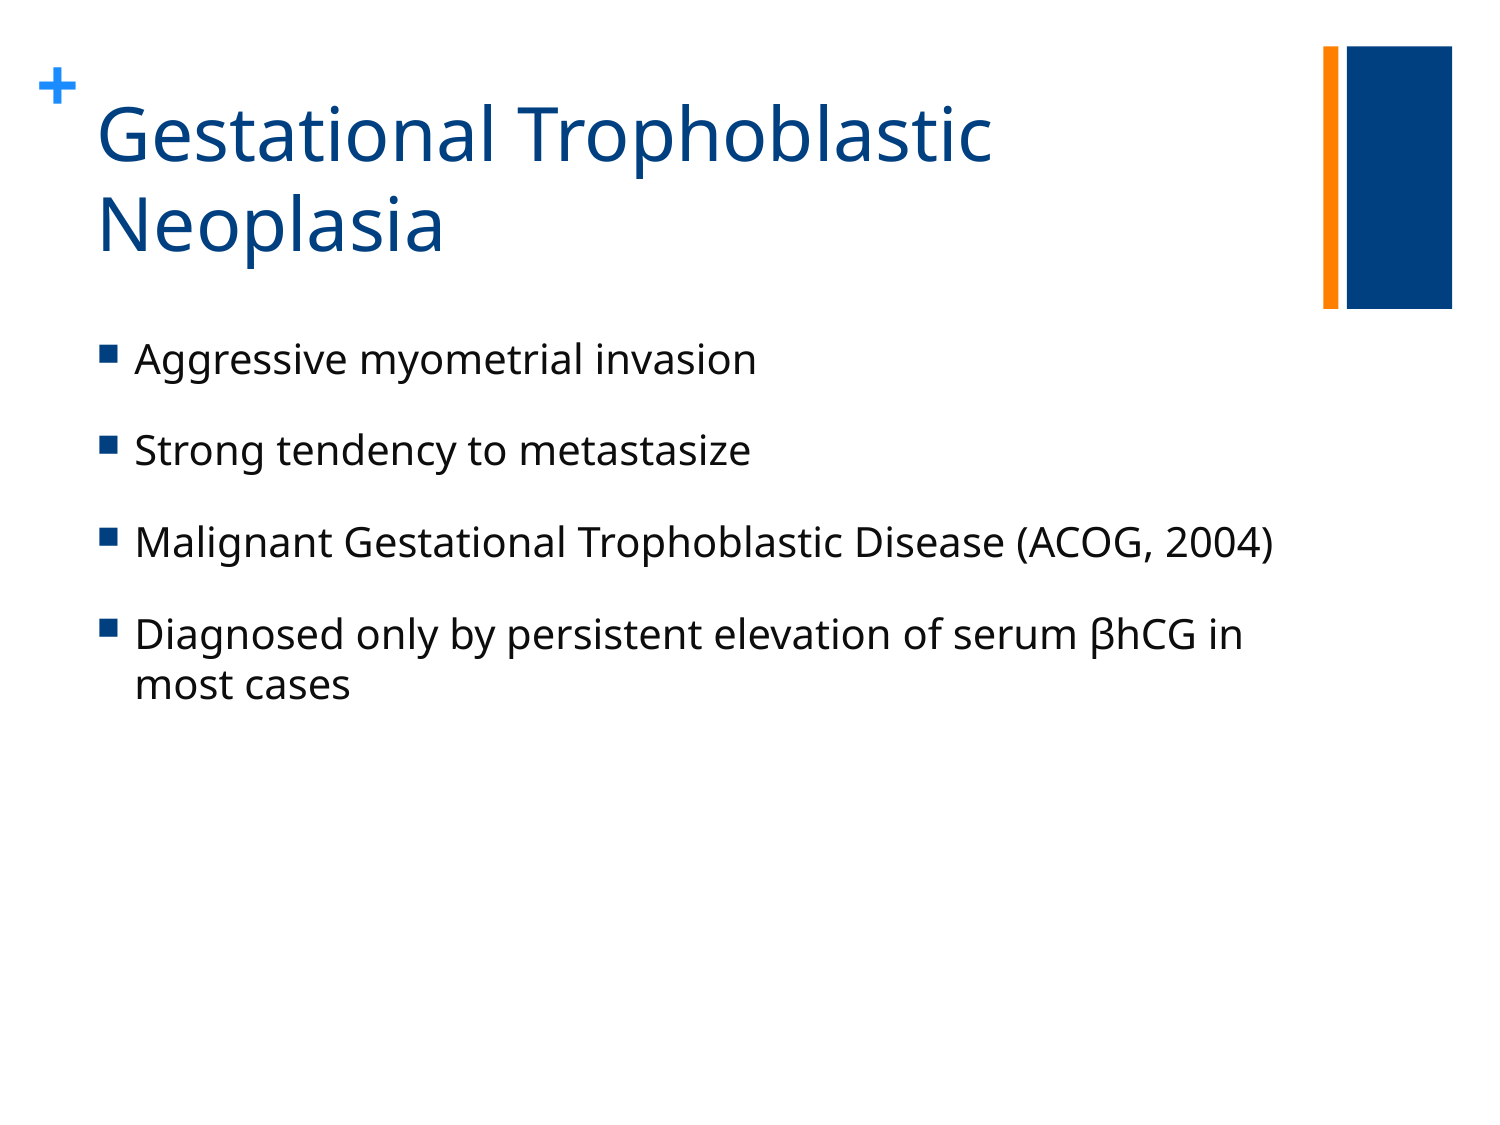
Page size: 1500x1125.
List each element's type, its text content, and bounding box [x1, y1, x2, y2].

list Aggressive myometrial invasion Strong tendency to metastasize Malignant Gestational Trophoblastic Disease (ACOG, 2004) Diagnosed only by persistent elevation of serum βhCG in most cases [81, 324, 1322, 1005]
title Gestational Trophoblastic Neoplasia [81, 79, 1322, 263]
